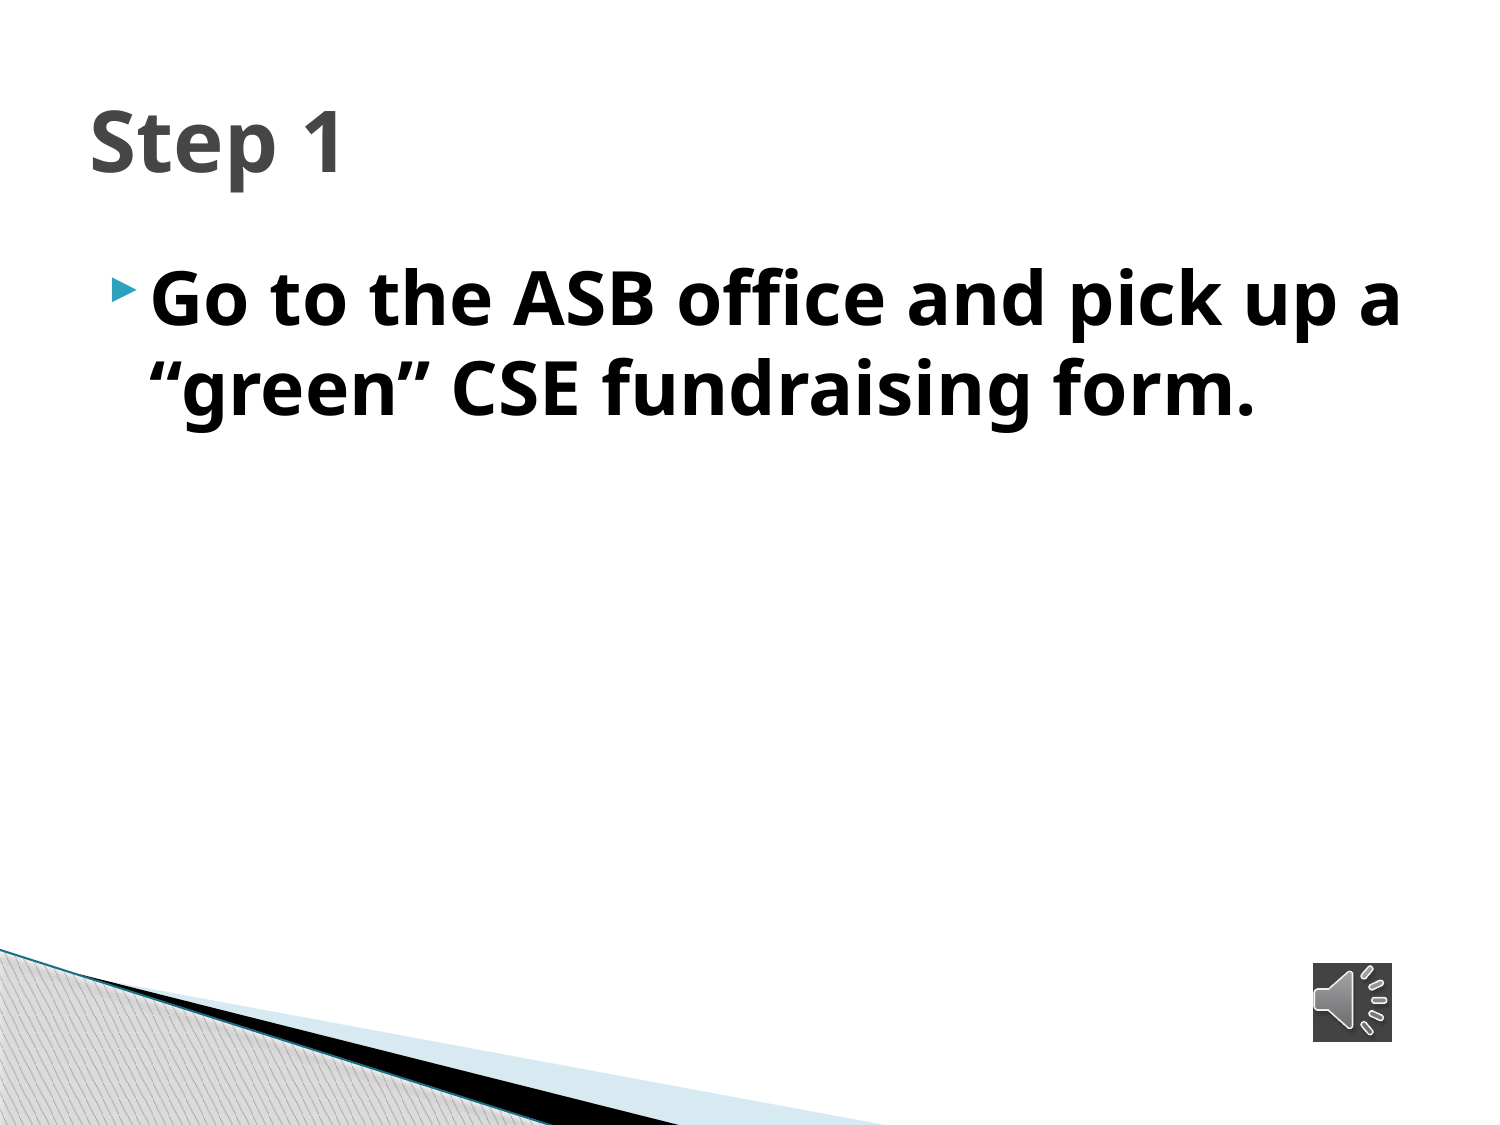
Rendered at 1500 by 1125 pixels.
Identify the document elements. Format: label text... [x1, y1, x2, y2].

title Step 1 [75, 45, 1425, 233]
list Go to the ASB office and pick up a “green” CSE fundraising form. [75, 243, 1425, 986]
picture [1312, 962, 1393, 1043]
